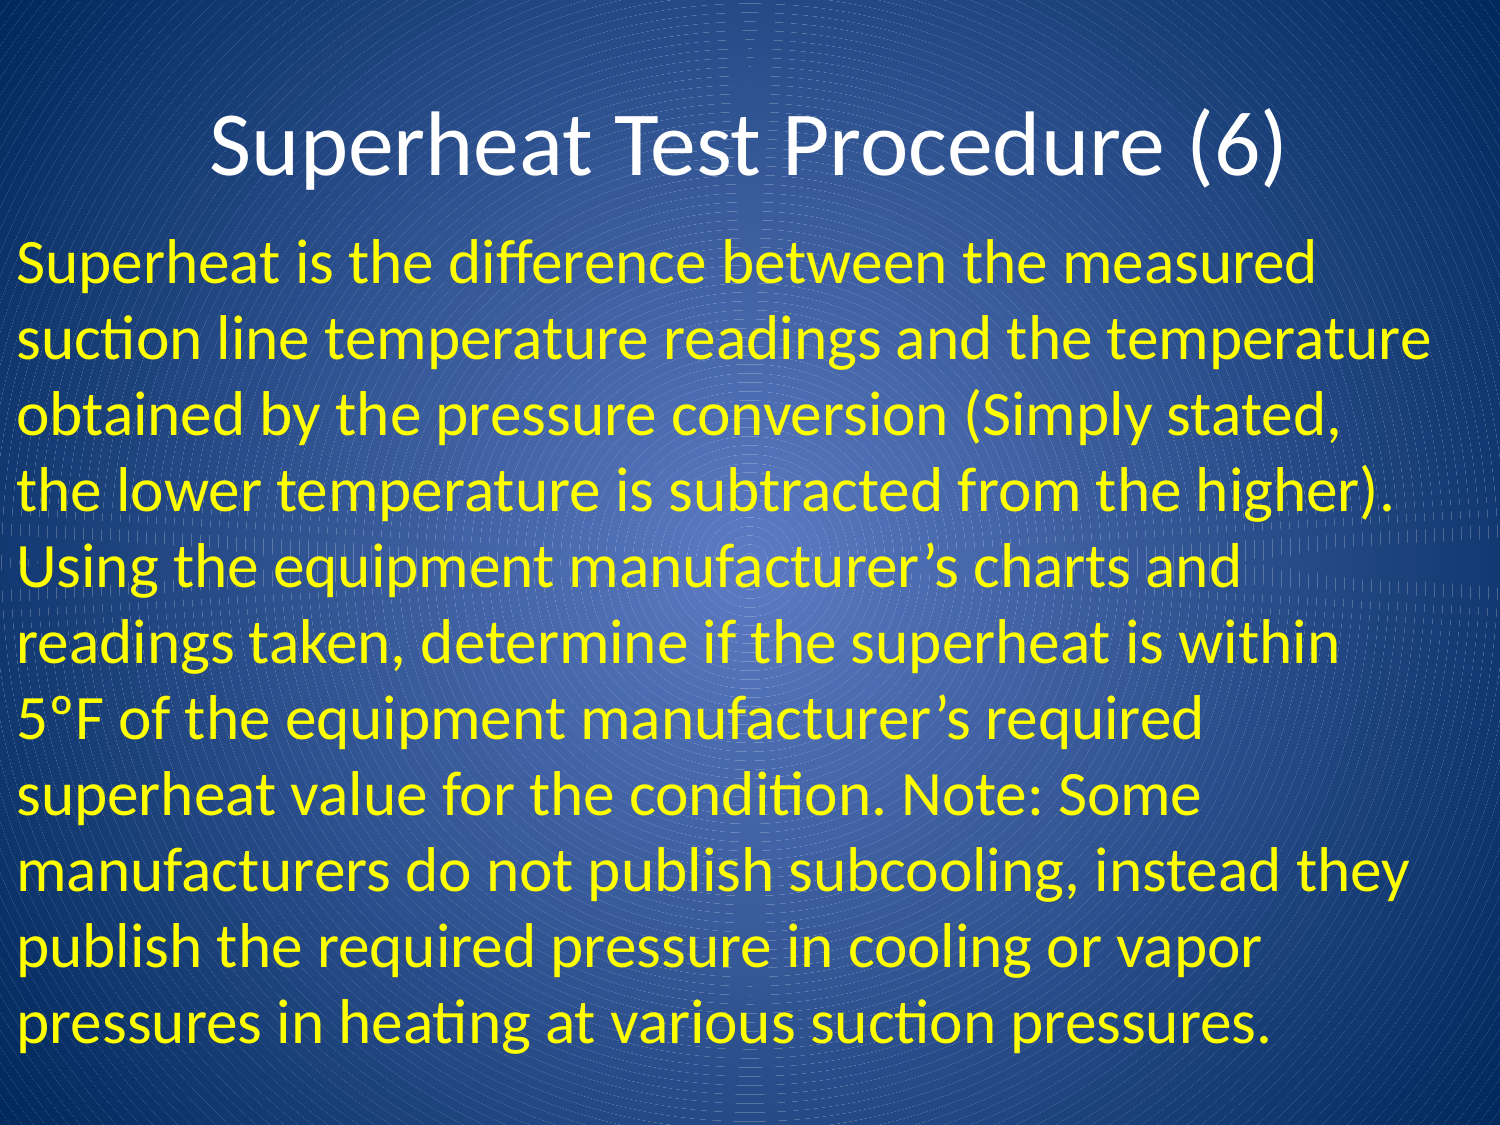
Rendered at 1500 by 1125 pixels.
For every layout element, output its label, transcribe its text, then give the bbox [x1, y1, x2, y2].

list Superheat is the difference between the measured suction line temperature readings and the temperature obtained by the pressure conversion (Simply stated, the lower temperature is subtracted from the higher). Using the equipment manufacturer’s charts and readings taken, determine if the superheat is within 5ºF of the equipment manufacturer’s required superheat value for the condition. Note: Some manufacturers do not publish subcooling, instead they publish the required pressure in cooling or vapor pressures in heating at various suction pressures. [1, 212, 1452, 1113]
title Superheat Test Procedure (6) [75, 45, 1425, 212]
